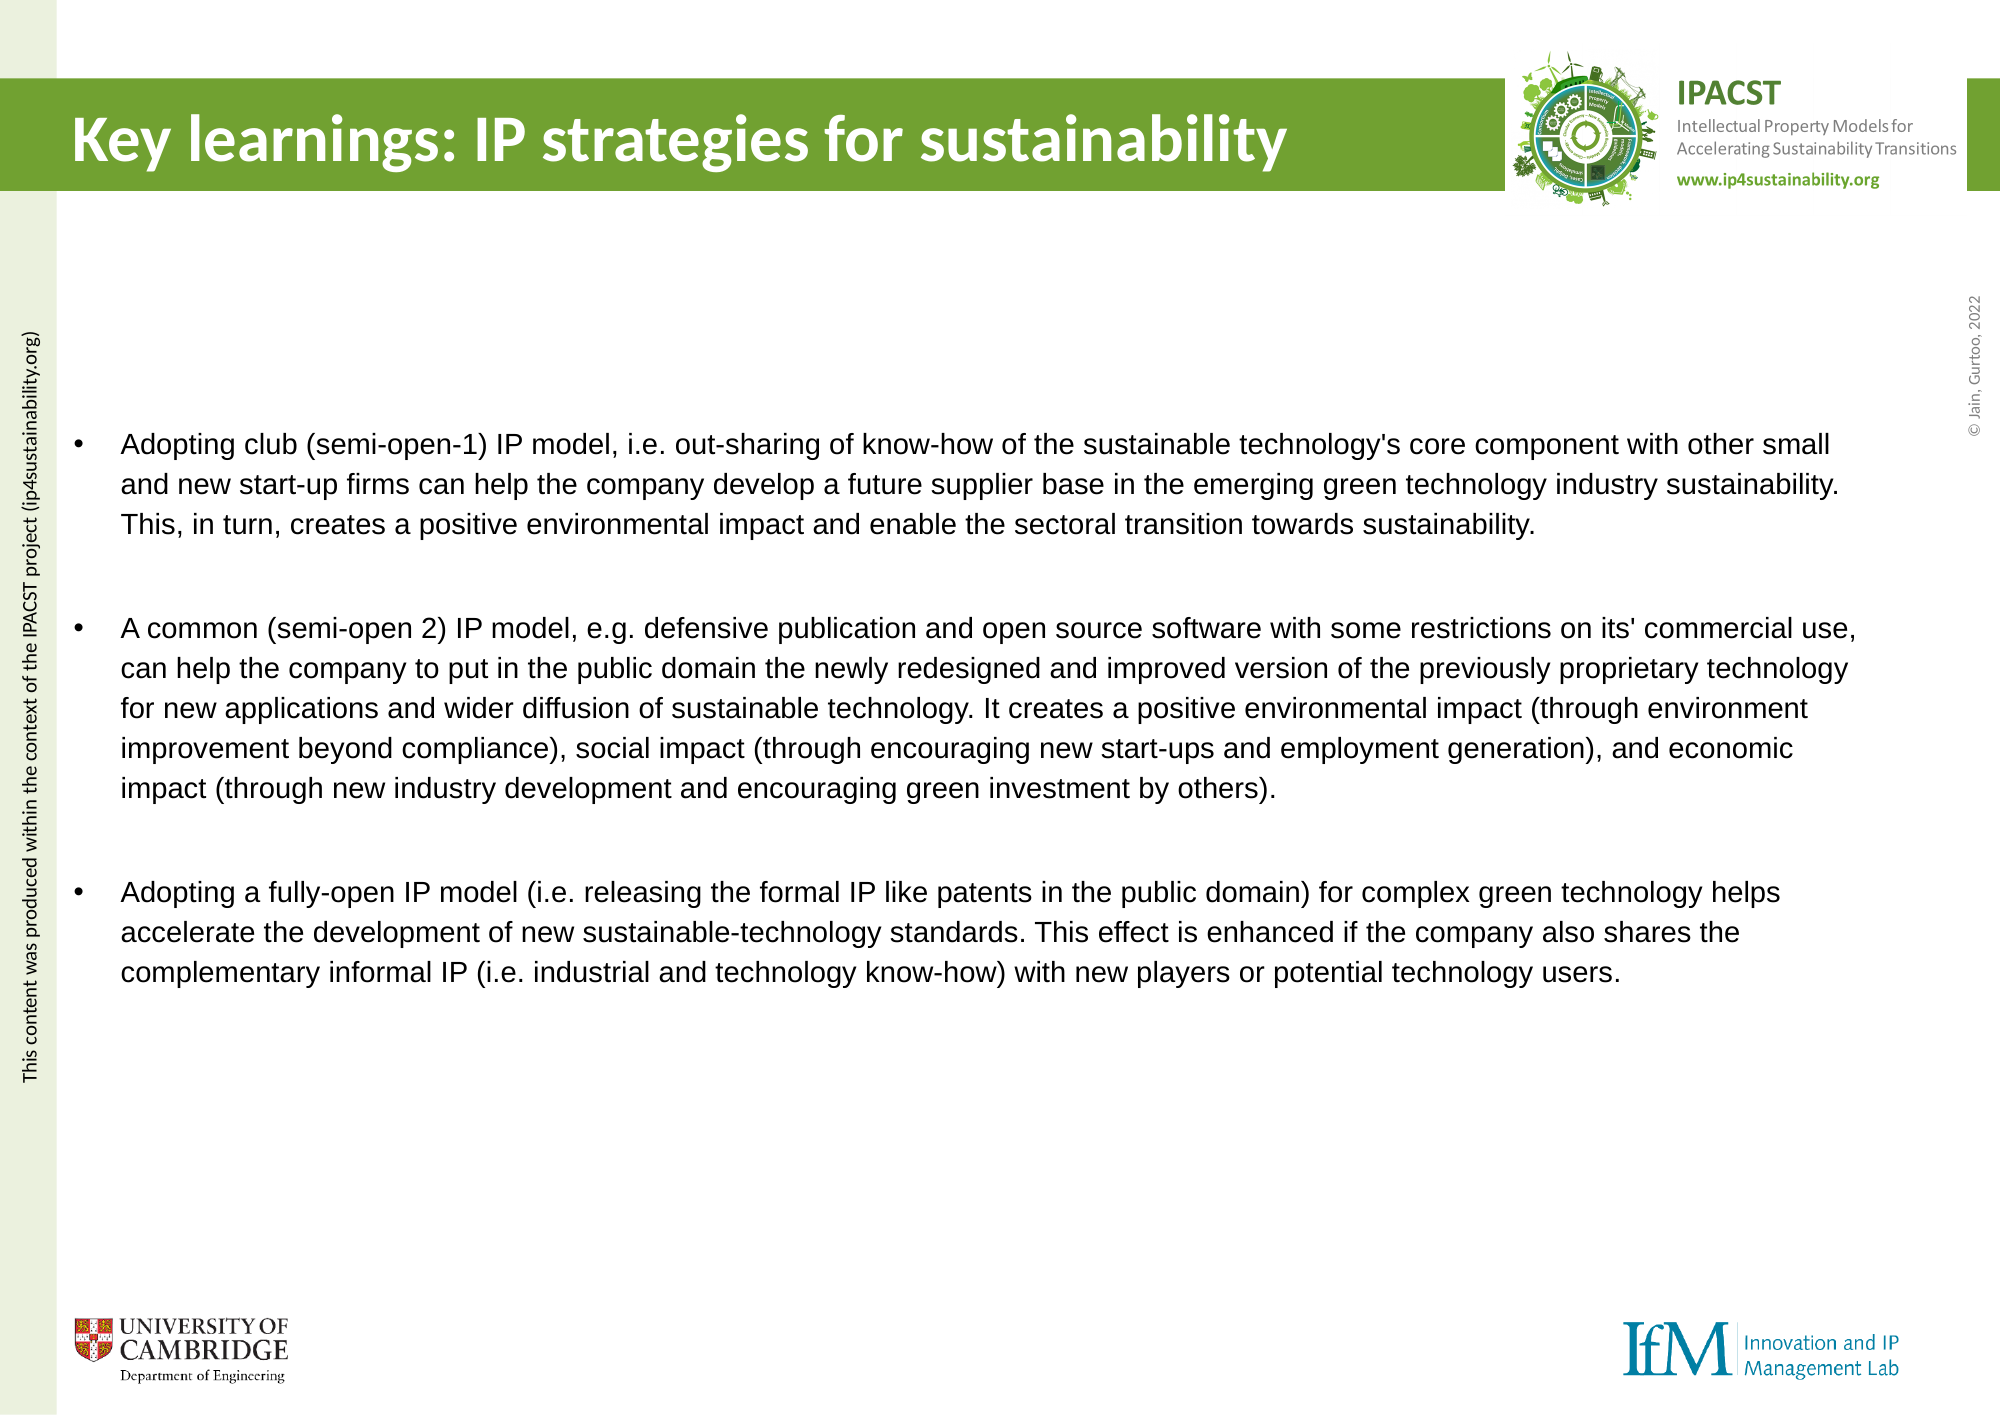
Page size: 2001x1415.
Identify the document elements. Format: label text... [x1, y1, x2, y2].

picture [1637, 1322, 1663, 1373]
picture [1623, 1325, 1629, 1373]
picture [74, 1317, 288, 1386]
text_box Adopting club (semi-open-1) IP model, i.e. out-sharing of know-how of the sustainable technology's core component with other small and new start-up firms can help the company develop a future supplier base in the emerging green technology industry sustainability. This, in turn, creates a positive environmental impact and enable the sectoral transition towards sustainability. A common (semi-open 2) IP model, e.g. defensive publication and open source software with some restrictions on its' commercial use, can help the company to put in the public domain the newly redesigned and improved version of the previously proprietary technology for new applications and wider diffusion of sustainable technology. It creates a positive environmental impact (through environment improvement beyond compliance), social impact (through encouraging new start-ups and employment generation), and economic impact (through new industry development and encouraging green investment by others). Adopting a fully-open IP model (i.e. releasing the formal IP like patents in the public domain) for complex green technology helps accelerate the development of new sustainable-technology standards. This effect is enhanced if the company also shares the complementary informal IP (i.e. industrial and technology know-how) with new players or potential technology users. [47, 413, 1888, 1014]
picture [1504, 43, 1968, 216]
picture [1623, 1322, 1905, 1380]
text_box Key learnings: IP strategies for sustainability [1968, 77, 2000, 192]
picture [1652, 1325, 1669, 1373]
text_box Key learnings: IP strategies for sustainability [0, 77, 1504, 192]
picture [1677, 1322, 1715, 1362]
